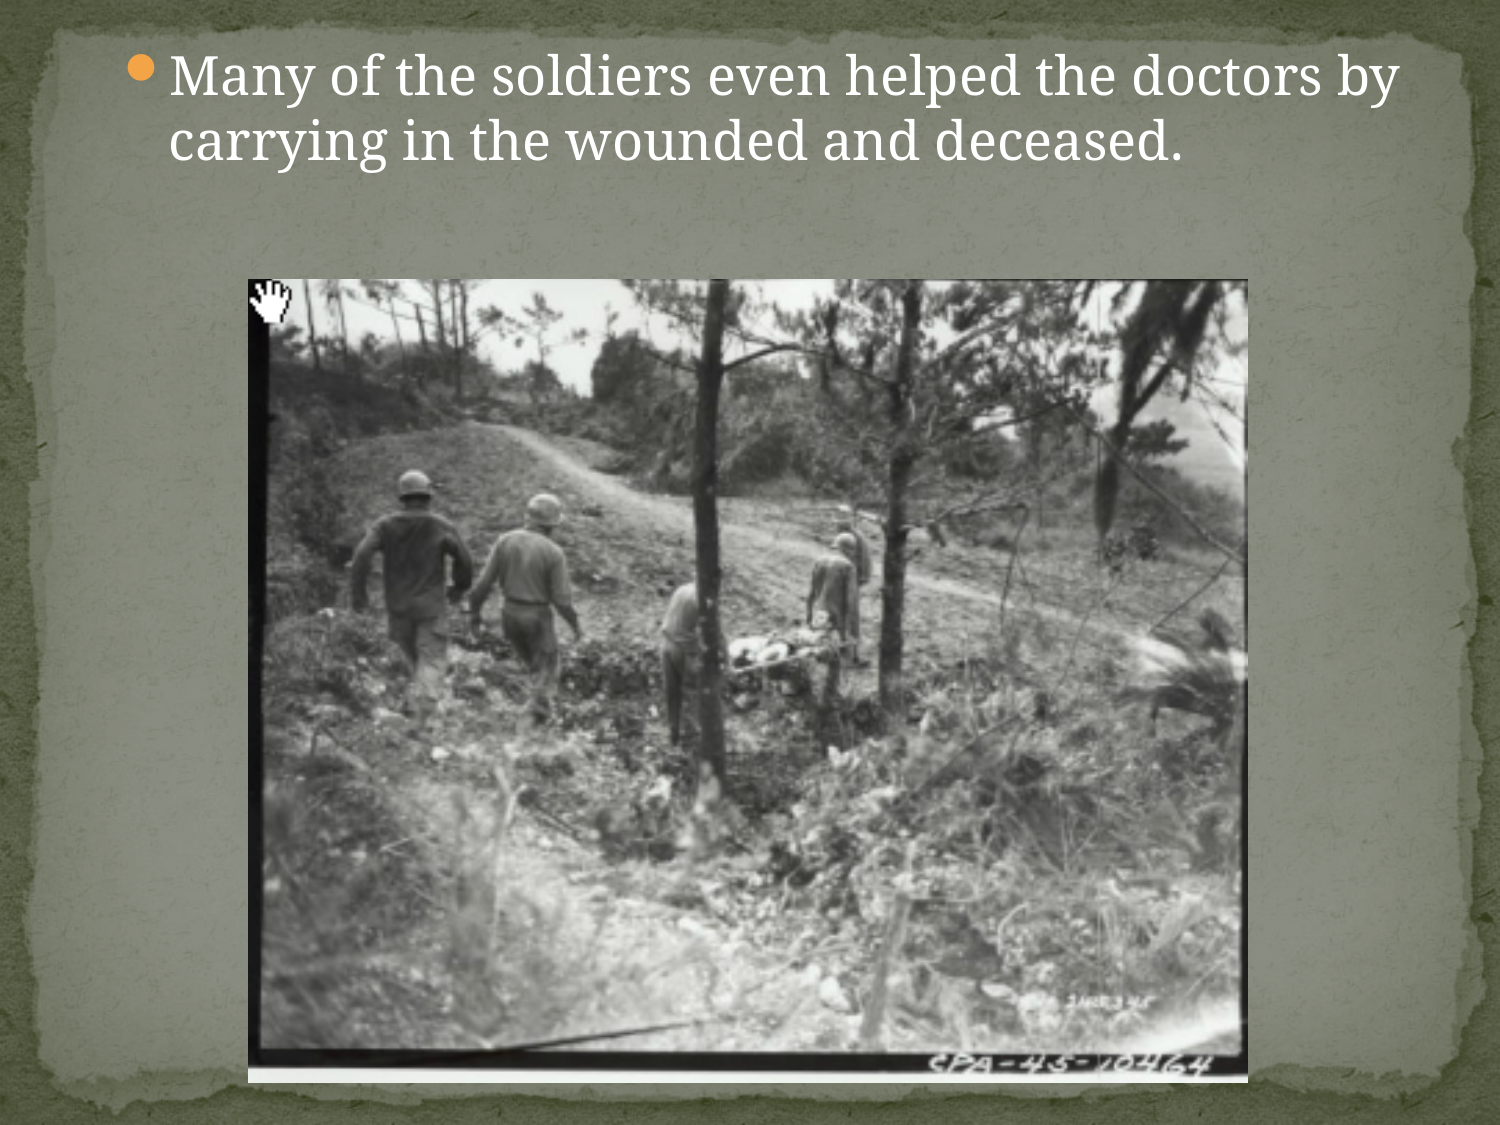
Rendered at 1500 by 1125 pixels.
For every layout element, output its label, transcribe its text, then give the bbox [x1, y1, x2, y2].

picture [248, 279, 1248, 1083]
list Many of the soldiers even helped the doctors by carrying in the wounded and deceased. [109, 34, 1459, 777]
